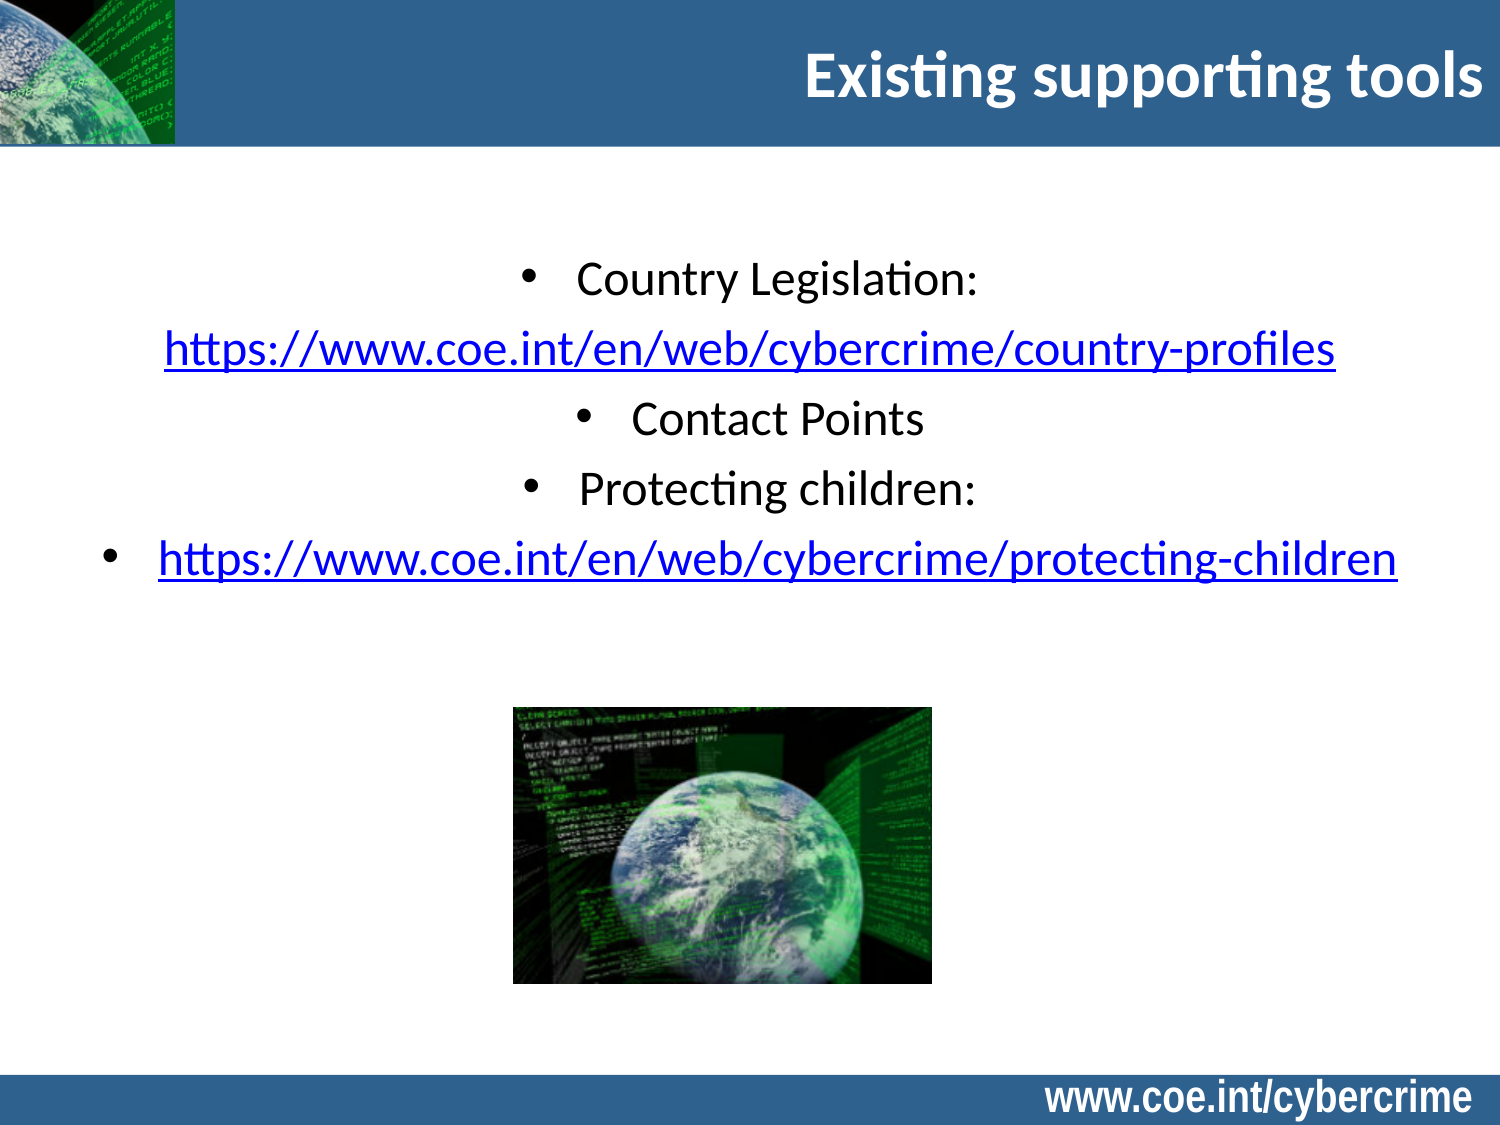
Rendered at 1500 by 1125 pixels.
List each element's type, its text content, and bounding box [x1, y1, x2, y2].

picture [512, 706, 933, 984]
text_box Country Legislation: https://www.coe.int/en/web/cybercrime/country-profiles Contact Points Protecting children: https://www.coe.int/en/web/cybercrime/protecting-children [74, 237, 1425, 891]
picture [0, 0, 175, 144]
text_box [0, 1073, 1030, 1125]
text_box Existing supporting tools [177, 0, 1500, 149]
text_box www.coe.int/cybercrime [1030, 1059, 1500, 1125]
